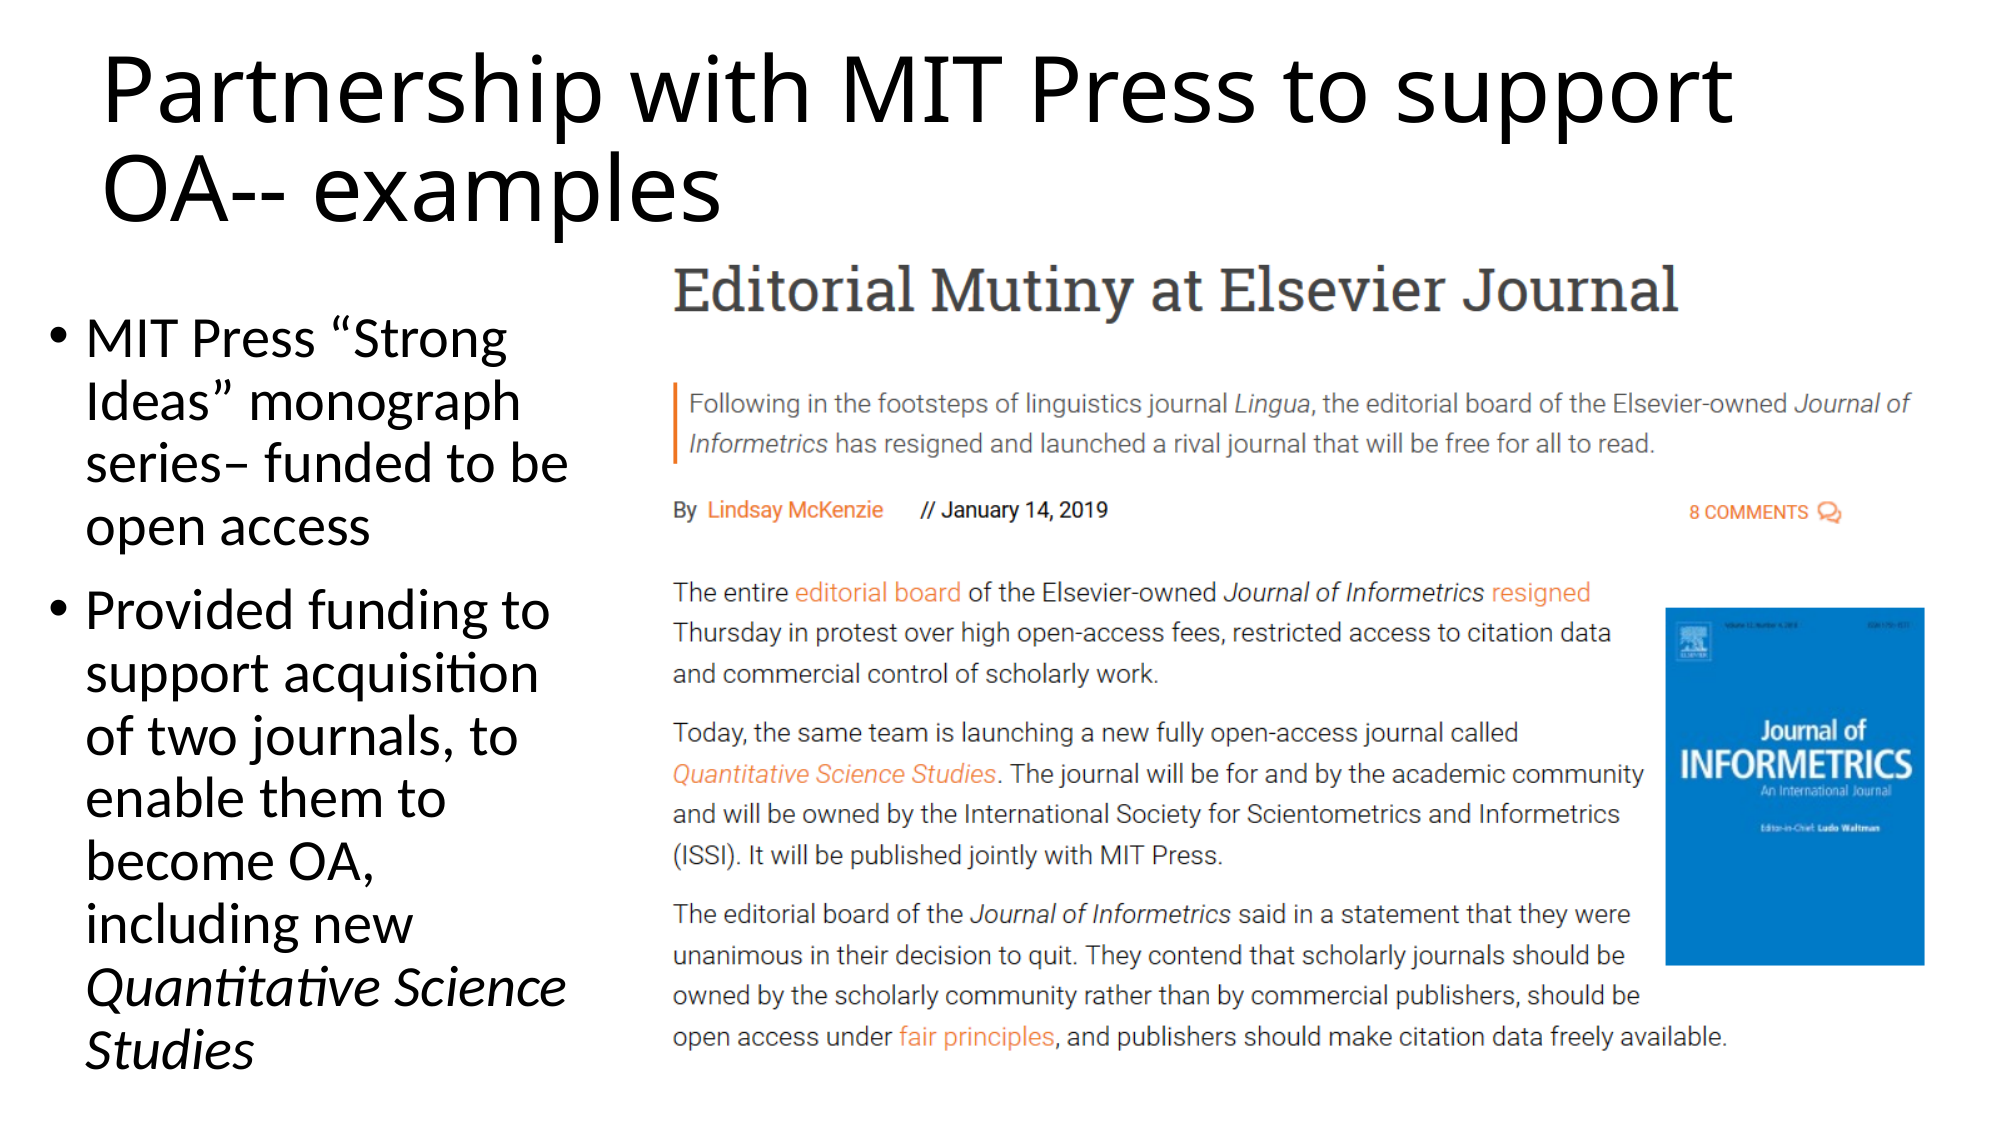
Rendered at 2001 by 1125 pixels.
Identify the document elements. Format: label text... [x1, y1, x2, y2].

list MIT Press “Strong Ideas” monograph series– funded to be open access Provided funding to support acquisition of two journals, to enable them to become OA, including new Quantitative Science Studies [33, 299, 613, 1125]
title Partnership with MIT Press to support OA-- examples [85, 33, 1811, 251]
picture [651, 250, 1976, 1062]
